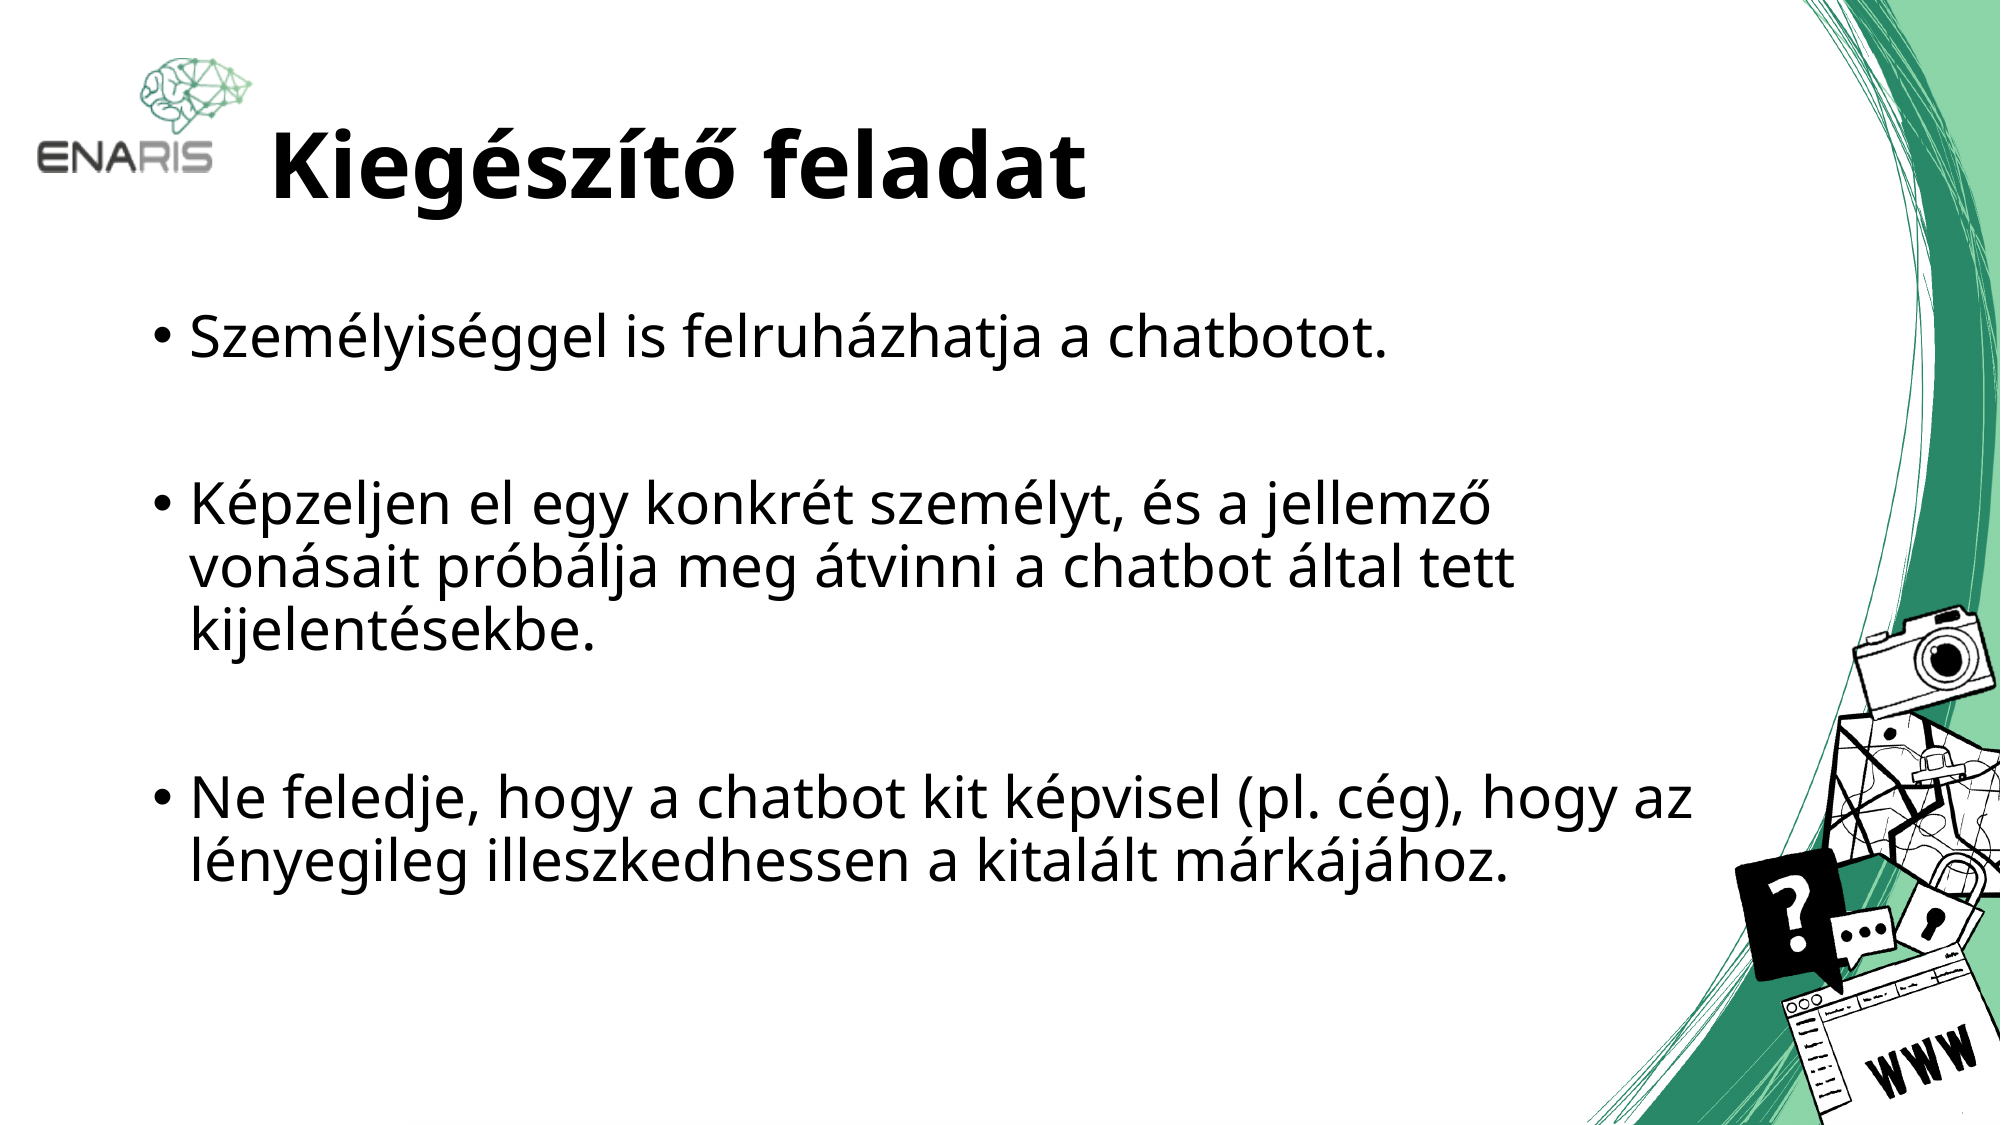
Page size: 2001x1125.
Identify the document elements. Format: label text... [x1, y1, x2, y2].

list Személyiséggel is felruházhatja a chatbotot. Képzeljen el egy konkrét személyt, és a jellemző vonásait próbálja meg átvinni a chatbot által tett kijelentésekbe. Ne feledje, hogy a chatbot kit képvisel (pl. cég), hogy az lényegileg illeszkedhessen a kitalált márkájához. [137, 299, 1728, 1014]
picture [408, 0, 2000, 1125]
picture [37, 58, 254, 173]
title Kiegészítő feladat [253, 59, 1863, 278]
